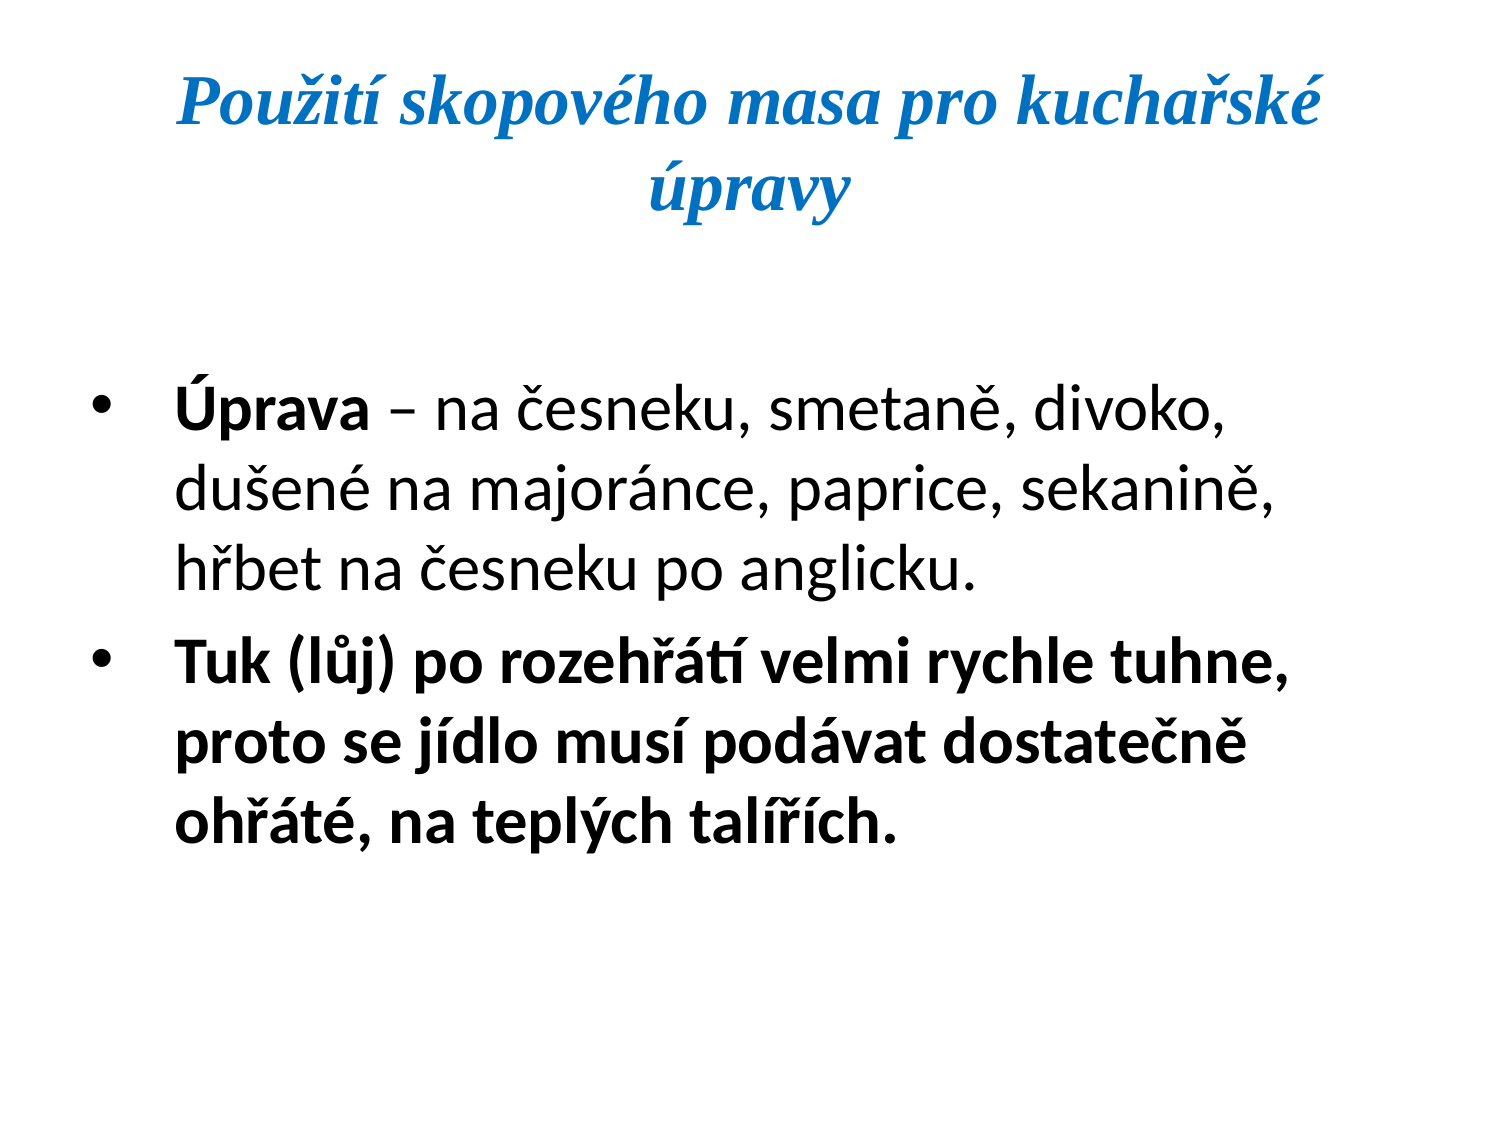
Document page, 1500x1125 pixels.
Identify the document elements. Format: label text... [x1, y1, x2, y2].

title Použití skopového masa pro kuchařské úpravy [75, 45, 1425, 233]
list Úprava – na česneku, smetaně, divoko, dušené na majoránce, paprice, sekanině, hřbet na česneku po anglicku. Tuk (lůj) po rozehřátí velmi rychle tuhne, proto se jídlo musí podávat dostatečně ohřáté, na teplých talířích. [75, 262, 1425, 1005]
